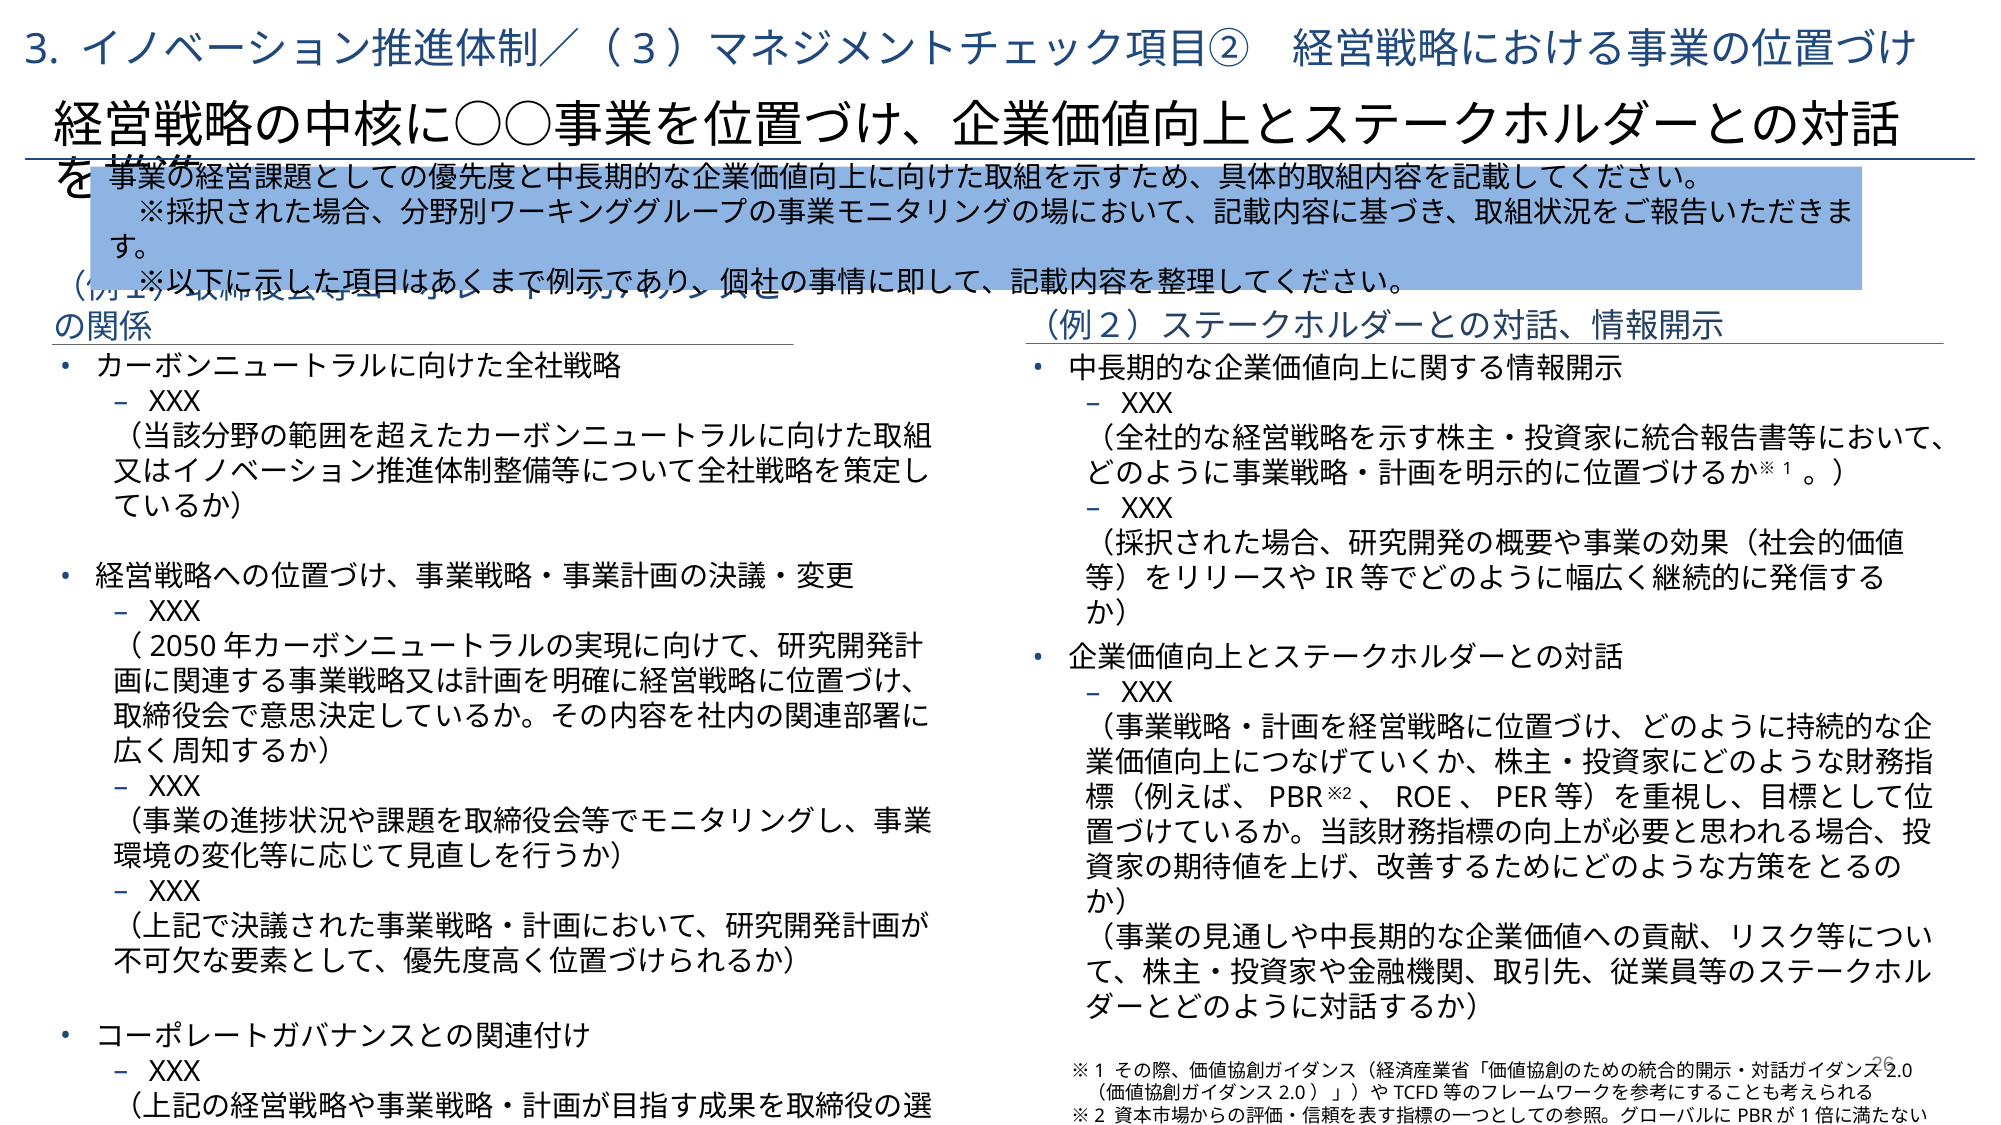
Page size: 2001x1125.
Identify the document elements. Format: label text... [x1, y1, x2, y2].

text_box 経営戦略の中核に○○事業を位置づけ、企業価値向上とステークホルダーとの対話を推進 [53, 99, 1944, 158]
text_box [52, 297, 794, 346]
text_box 事業の経営課題としての優先度と中長期的な企業価値向上に向けた取組を示すため、具体的取組内容を記載してください。 ※採択された場合、分野別ワーキンググループの事業モニタリングの場において、記載内容に基づき、取組状況をご報告いただきます。 ※以下に示した項目はあくまで例示であり、個社の事情に即して、記載内容を整理してください。 [90, 166, 1863, 290]
text_box 経営戦略の中核に○○事業を位置づけ、企業価値向上とステークホルダーとの対話を推進 [53, 160, 1944, 208]
text_box 中長期的な企業価値向上に関する情報開示 XXX （全社的な経営戦略を示す株主・投資家に統合報告書等において、どのように事業戦略・計画を明示的に位置づけるか※1 。） XXX （採択された場合、研究開発の概要や事業の効果（社会的価値等）をリリースやIR等でどのように幅広く継続的に発信するか） 企業価値向上とステークホルダーとの対話 XXX （事業戦略・計画を経営戦略に位置づけ、どのように持続的な企業価値向上につなげていくか、株主・投資家にどのような財務指標（例えば、PBR ※2、ROE、PER等）を重視し、目標として位置づけているか。当該財務指標の向上が必要と思われる場合、投資家の期待値を上げ、改善するためにどのような方策をとるのか） （事業の見通しや中長期的な企業価値への貢献、リスク等について、株主・投資家や金融機関、取引先、従業員等のステークホルダーとどのように対話するか） ※1 その際、価値協創ガイダンス（経済産業省「価値協創のための統合的開示・対話ガイダンス2.0 （価値協創ガイダンス2.0） 」）やTCFD等のフレームワークを参考にすることも考えられる ※2 資本市場からの評価・信頼を表す指標の一つとしての参照。グローバルにPBRが1倍に満たない業種等も存在するが、基本的には、企業価値が解散価値を下回る1倍以下の企業は、将来的に1倍を超える努力が期待される。ただし、グローバルにPBRが1倍に満たない業種等では、競合企業平均を目安にすることも考えられる。 [1014, 349, 1944, 1108]
text_box カーボンニュートラルに向けた全社戦略 XXX （当該分野の範囲を超えたカーボンニュートラルに向けた取組又はイノベーション推進体制整備等について全社戦略を策定しているか） 経営戦略への位置づけ、事業戦略・事業計画の決議・変更 XXX （2050年カーボンニュートラルの実現に向けて、研究開発計画に関連する事業戦略又は計画を明確に経営戦略に位置づけ、取締役会で意思決定しているか。その内容を社内の関連部署に広く周知するか） XXX （事業の進捗状況や課題を取締役会等でモニタリングし、事業環境の変化等に応じて見直しを行うか） XXX （上記で決議された事業戦略・計画において、研究開発計画が不可欠な要素として、優先度高く位置づけられるか） コーポレートガバナンスとの関連付け XXX （上記の経営戦略や事業戦略・計画が目指す成果を取締役の選任、評価、報酬等に反映させる仕組みがあるか） [42, 347, 947, 1125]
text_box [1026, 296, 1944, 345]
text_box 3. イノベーション推進体制／（3）マネジメントチェック項目② 経営戦略における事業の位置づけ [24, 28, 1974, 74]
